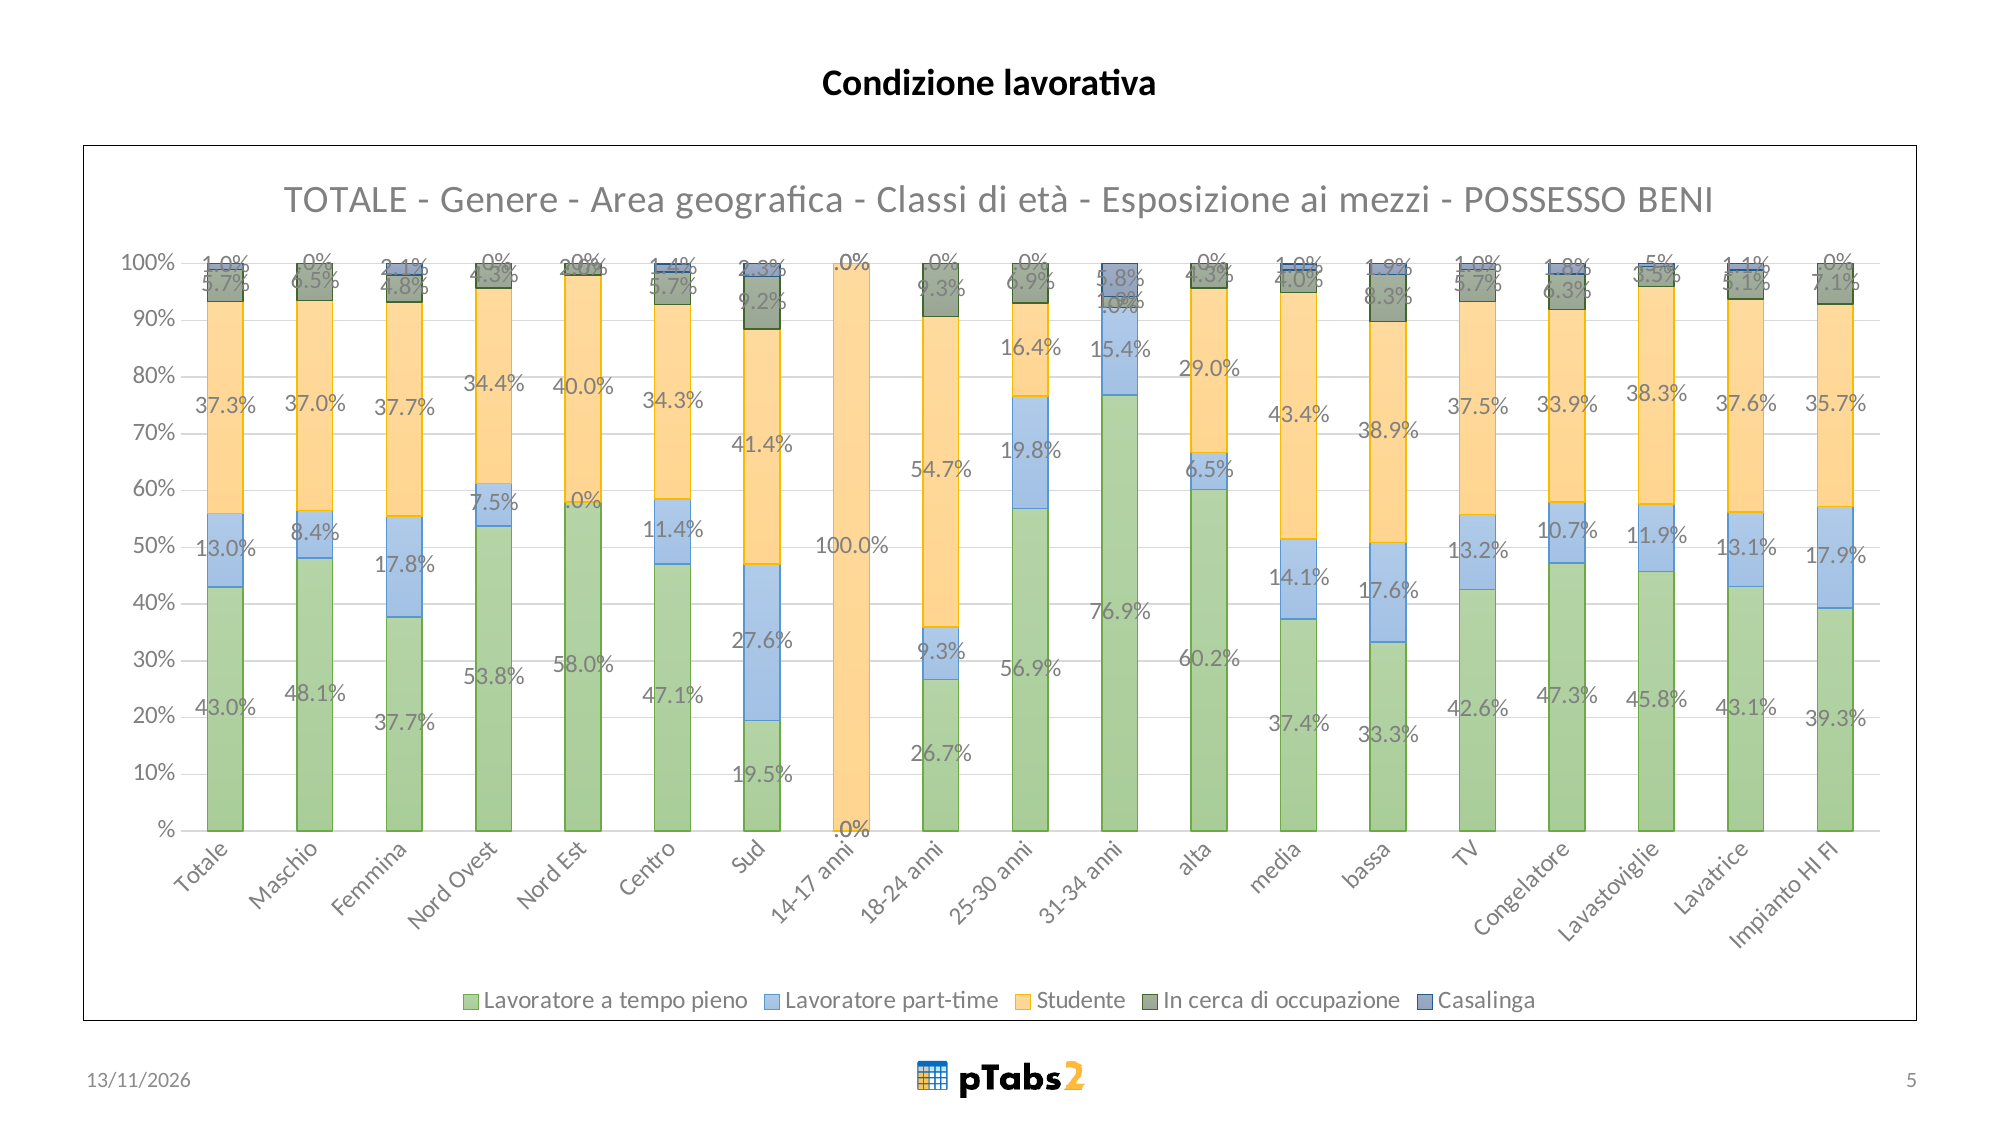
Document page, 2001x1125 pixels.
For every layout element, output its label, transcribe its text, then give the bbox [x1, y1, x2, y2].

chart [83, 145, 1917, 1021]
slide_number 5 [1482, 1055, 1933, 1103]
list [913, 1058, 1087, 1100]
title Condizione lavorativa [104, 52, 1875, 115]
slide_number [70, 1055, 512, 1103]
